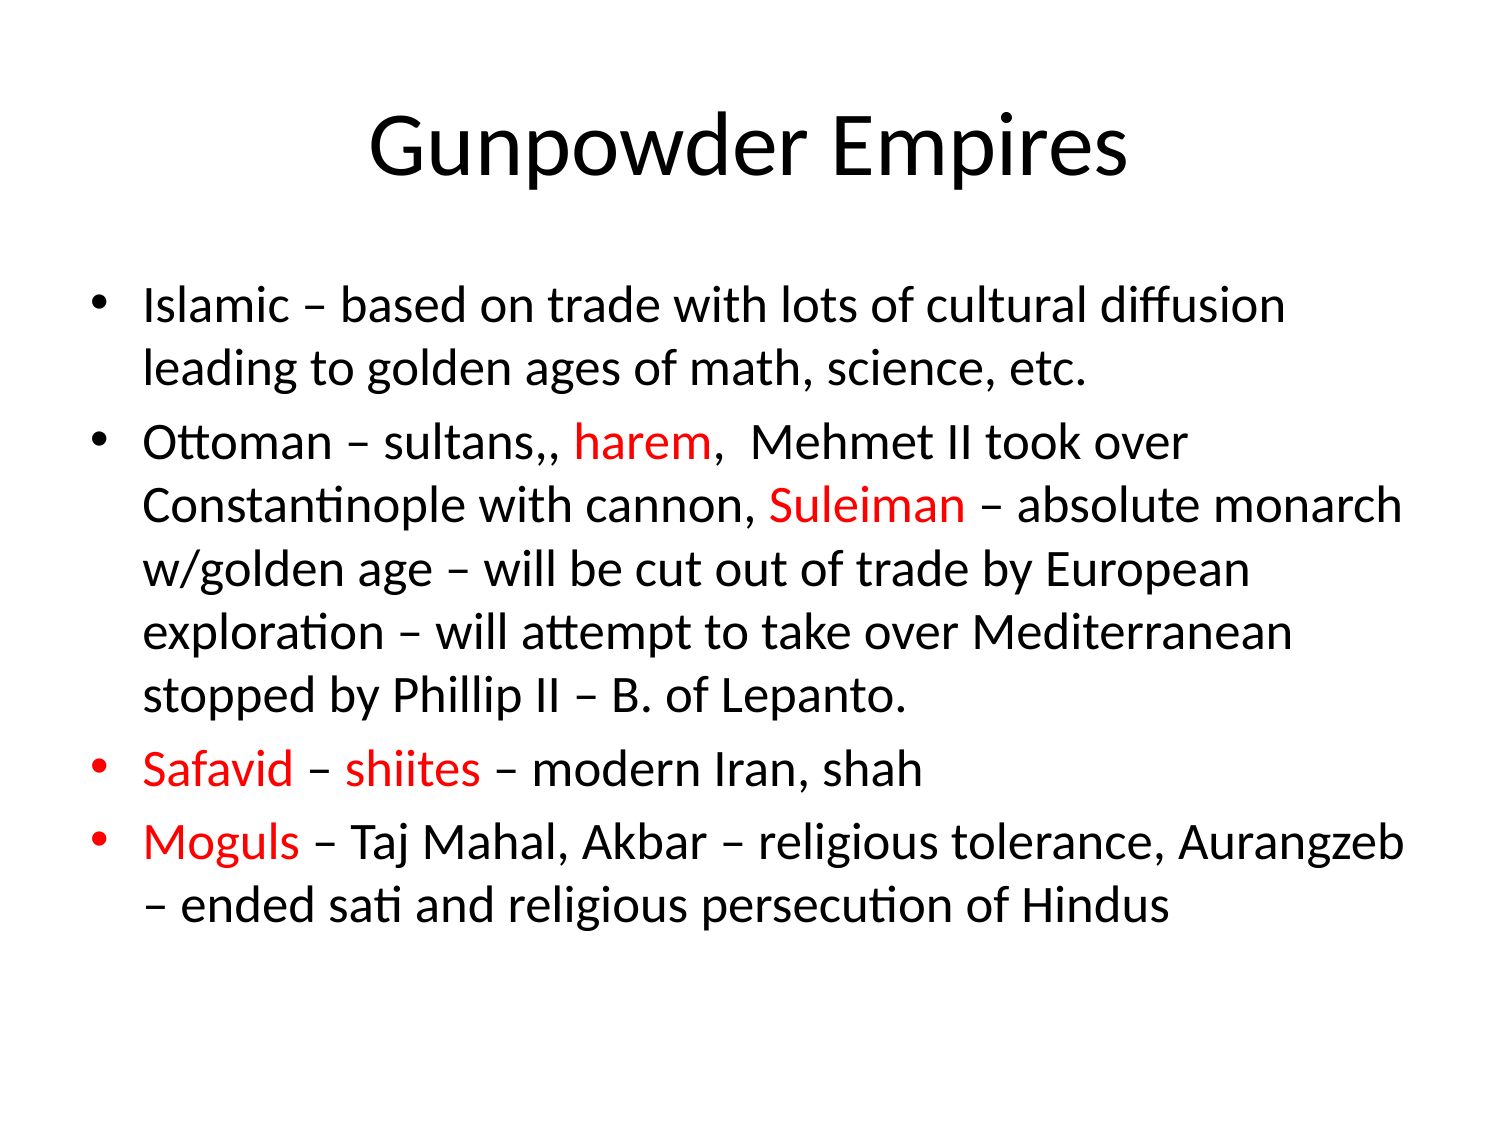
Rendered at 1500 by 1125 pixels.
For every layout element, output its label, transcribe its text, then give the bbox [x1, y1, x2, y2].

title Gunpowder Empires [75, 45, 1425, 233]
list Islamic – based on trade with lots of cultural diffusion leading to golden ages of math, science, etc. Ottoman – sultans,, harem, Mehmet II took over Constantinople with cannon, Suleiman – absolute monarch w/golden age – will be cut out of trade by European exploration – will attempt to take over Mediterranean stopped by Phillip II – B. of Lepanto. Safavid – shiites – modern Iran, shah Moguls – Taj Mahal, Akbar – religious tolerance, Aurangzeb – ended sati and religious persecution of Hindus [75, 262, 1425, 1005]
